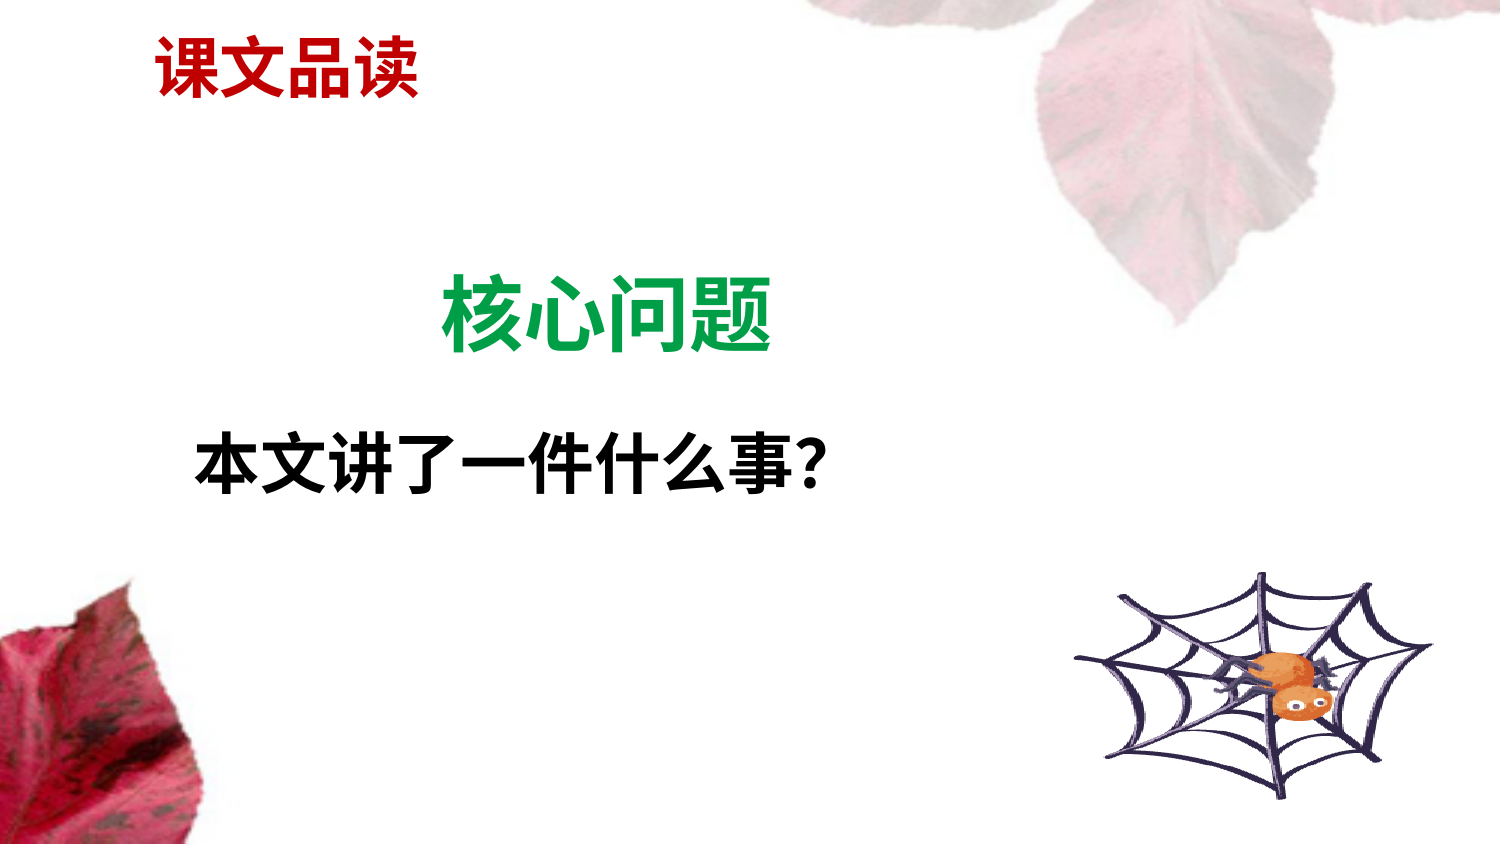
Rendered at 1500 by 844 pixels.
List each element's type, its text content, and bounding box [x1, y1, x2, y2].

text_box 本文讲了一件什么事？ [86, 382, 1333, 510]
text_box 核心问题 [354, 224, 860, 370]
text_box 课文品读 [138, 18, 598, 114]
text_box [35, 66, 1434, 827]
picture [0, 0, 1500, 844]
